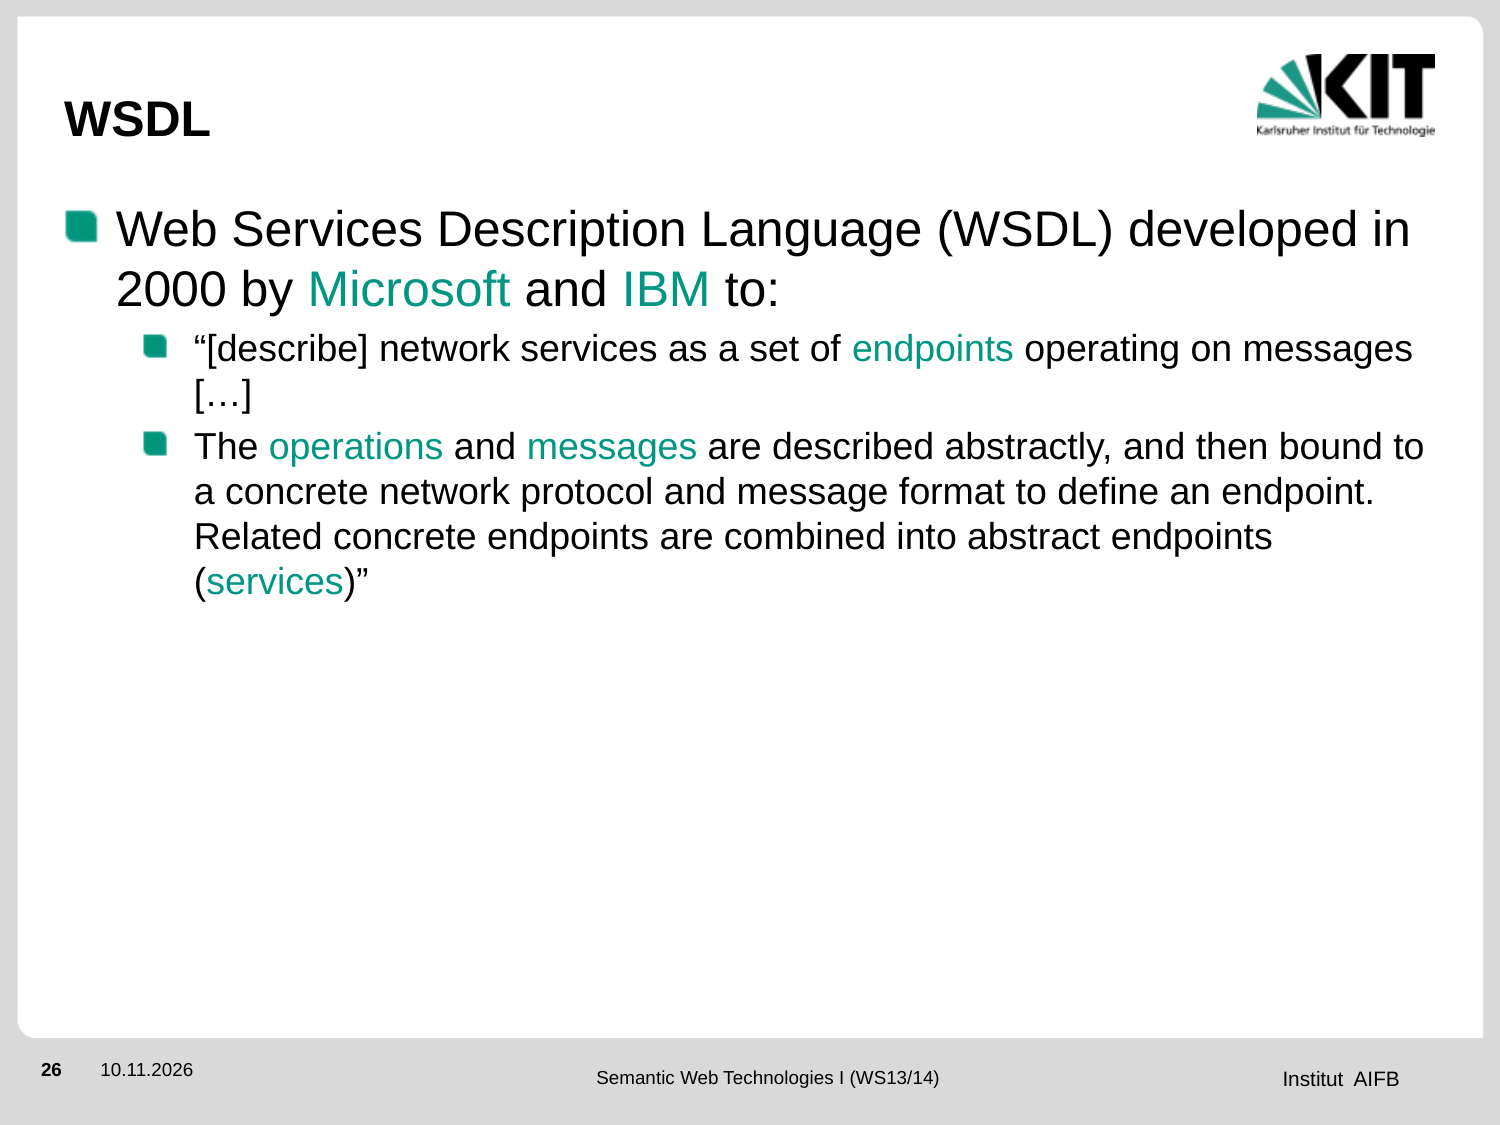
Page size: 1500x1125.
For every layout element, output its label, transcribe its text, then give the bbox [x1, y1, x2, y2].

list Web Services Description Language (WSDL) developed in 2000 by Microsoft and IBM to: “[describe] network services as a set of endpoints operating on messages […] The operations and messages are described abstractly, and then bound to a concrete network protocol and message format to define an endpoint. Related concrete endpoints are combined into abstract endpoints (services)” [64, 196, 1436, 1000]
picture [0, 0, 1500, 1125]
title WSDL [64, 54, 1198, 147]
